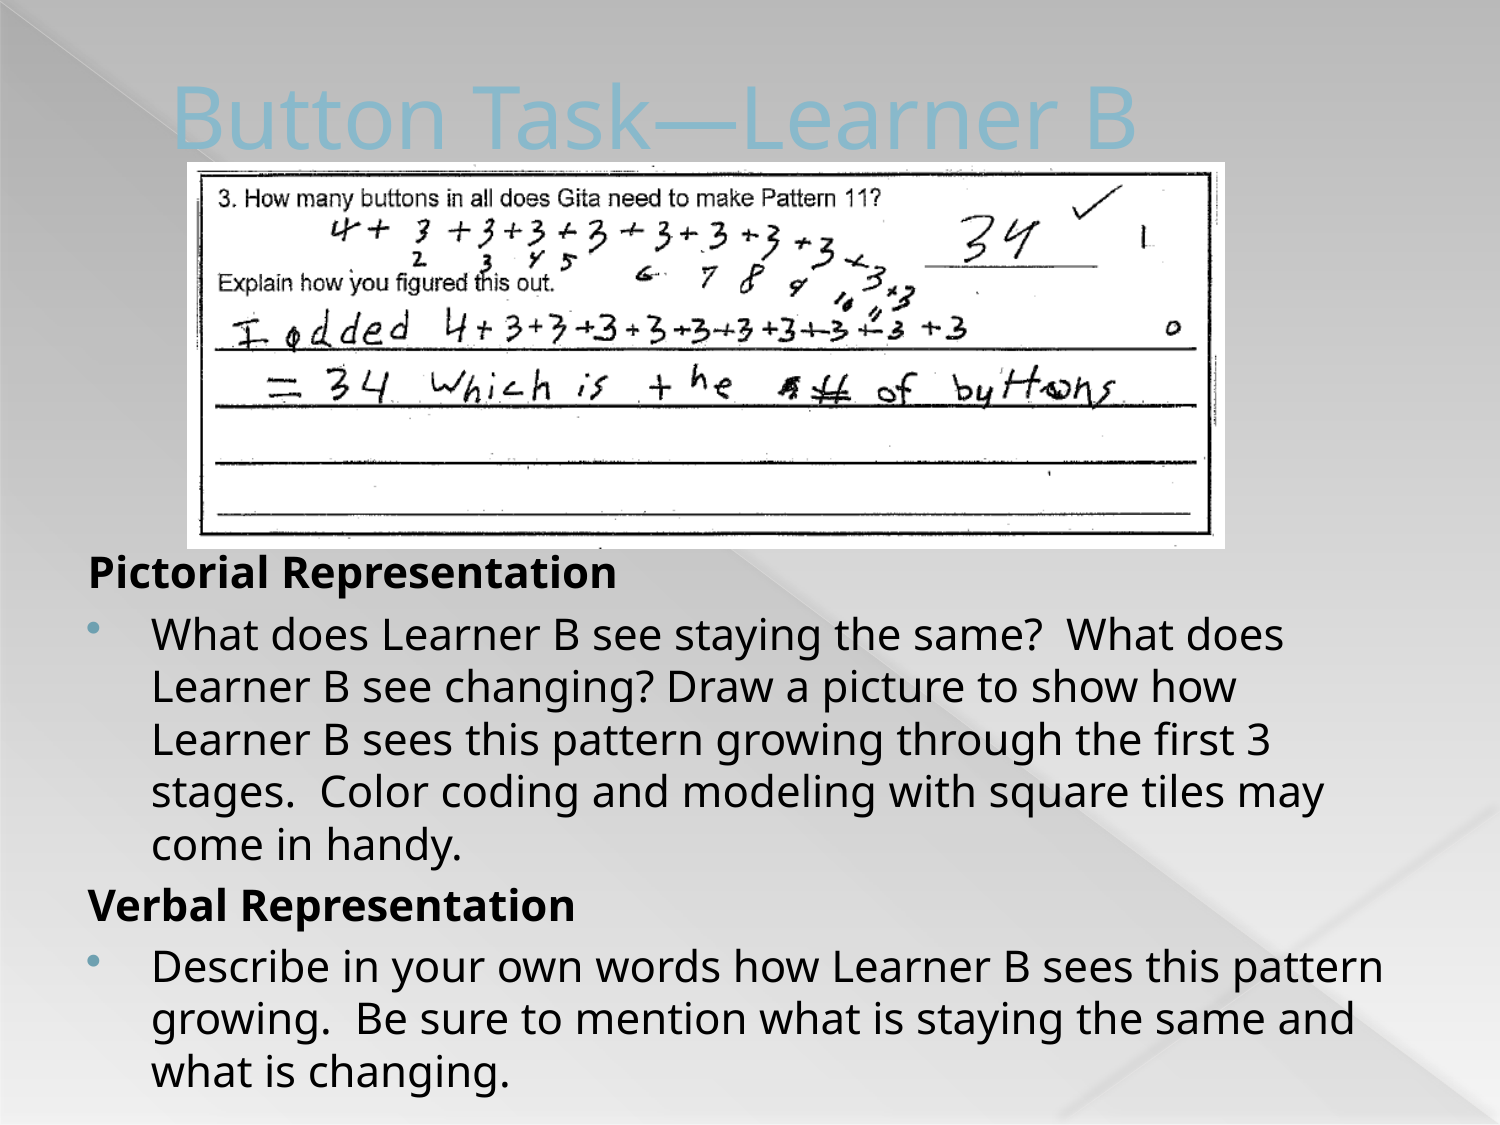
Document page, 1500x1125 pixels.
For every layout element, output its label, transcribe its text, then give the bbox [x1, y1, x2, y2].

title Button Task—Learner B [75, 0, 1425, 230]
list Pictorial Representation What does Learner B see staying the same? What does Learner B see changing? Draw a picture to show how Learner B sees this pattern growing through the first 3 stages. Color coding and modeling with square tiles may come in handy. Verbal Representation Describe in your own words how Learner B sees this pattern growing. Be sure to mention what is staying the same and what is changing. [62, 537, 1413, 1088]
picture [187, 162, 1226, 550]
